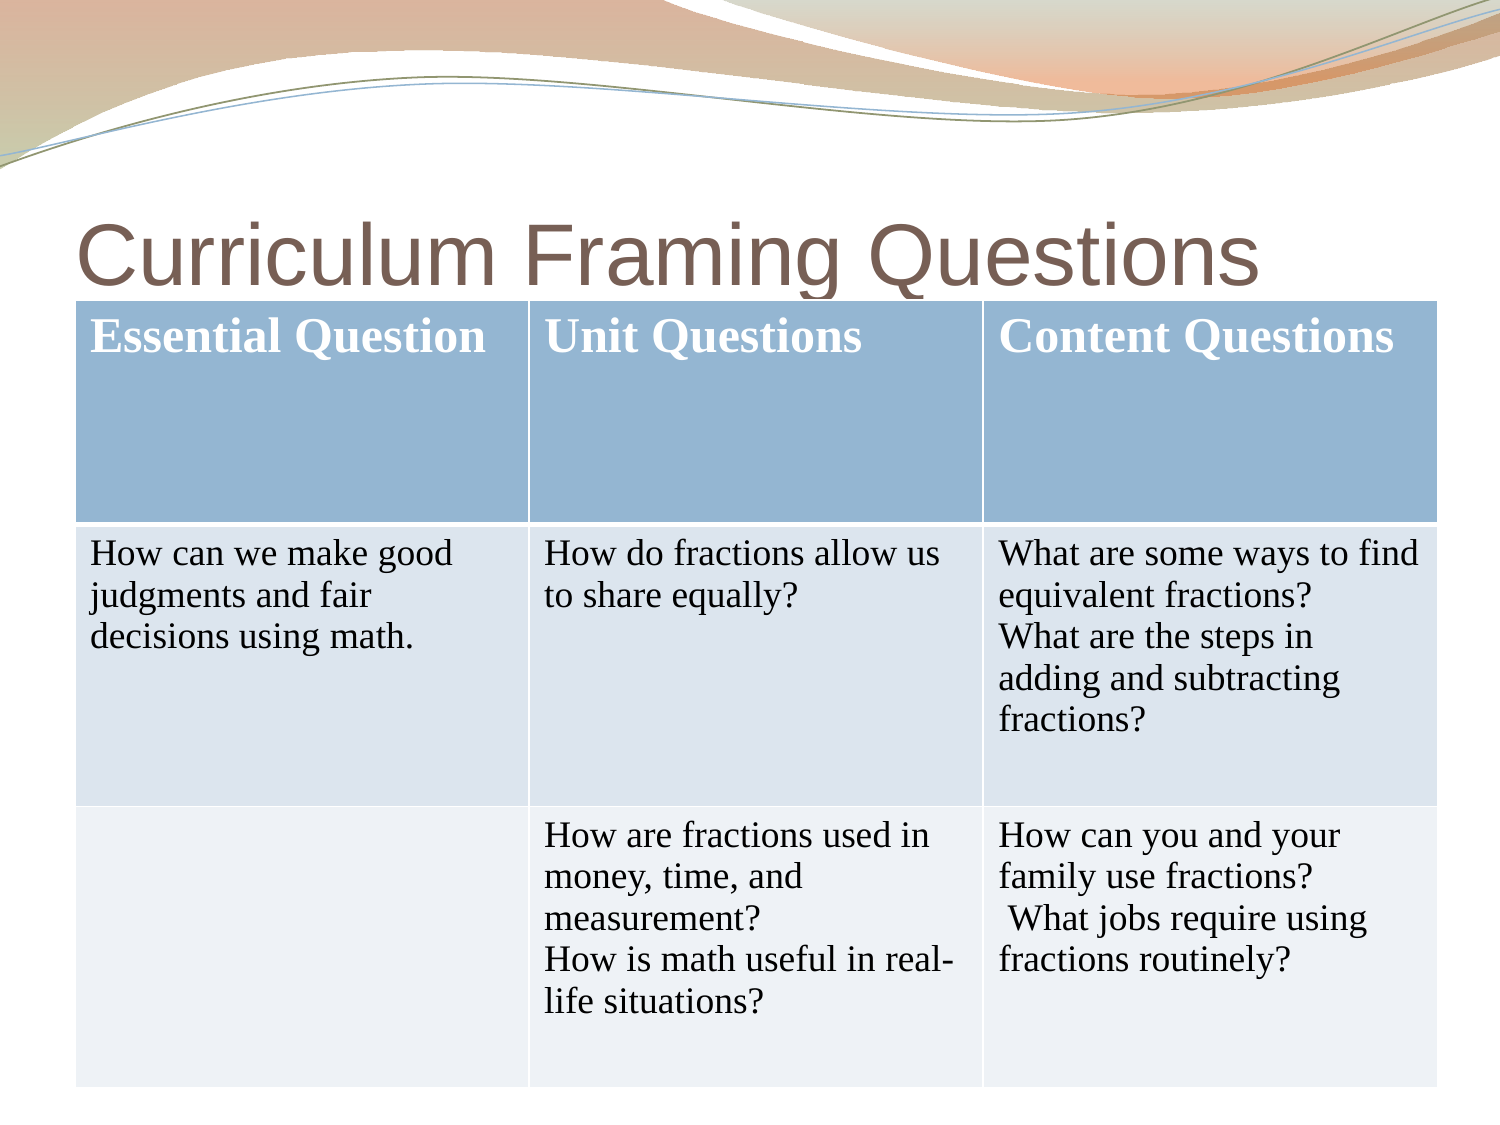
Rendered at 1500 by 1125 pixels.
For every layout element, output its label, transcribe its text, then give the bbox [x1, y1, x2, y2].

table_header Content Questions [984, 301, 1437, 522]
table_cell How can you and your family use fractions? What jobs require using fractions routinely? [984, 807, 1437, 1087]
table_header Unit Questions [530, 301, 982, 522]
title Curriculum Framing Questions [75, 115, 1425, 299]
table_cell [76, 807, 528, 1087]
table_cell How can we make good judgments and fair decisions using math. [76, 527, 528, 806]
table_cell How do fractions allow us to share equally? [530, 527, 982, 806]
table_cell How are fractions used in money, time, and measurement? How is math useful in real-life situations? [530, 807, 982, 1087]
table_header Essential Question [76, 301, 528, 522]
table_cell What are some ways to find equivalent fractions? What are the steps in adding and subtracting fractions? [984, 527, 1437, 806]
